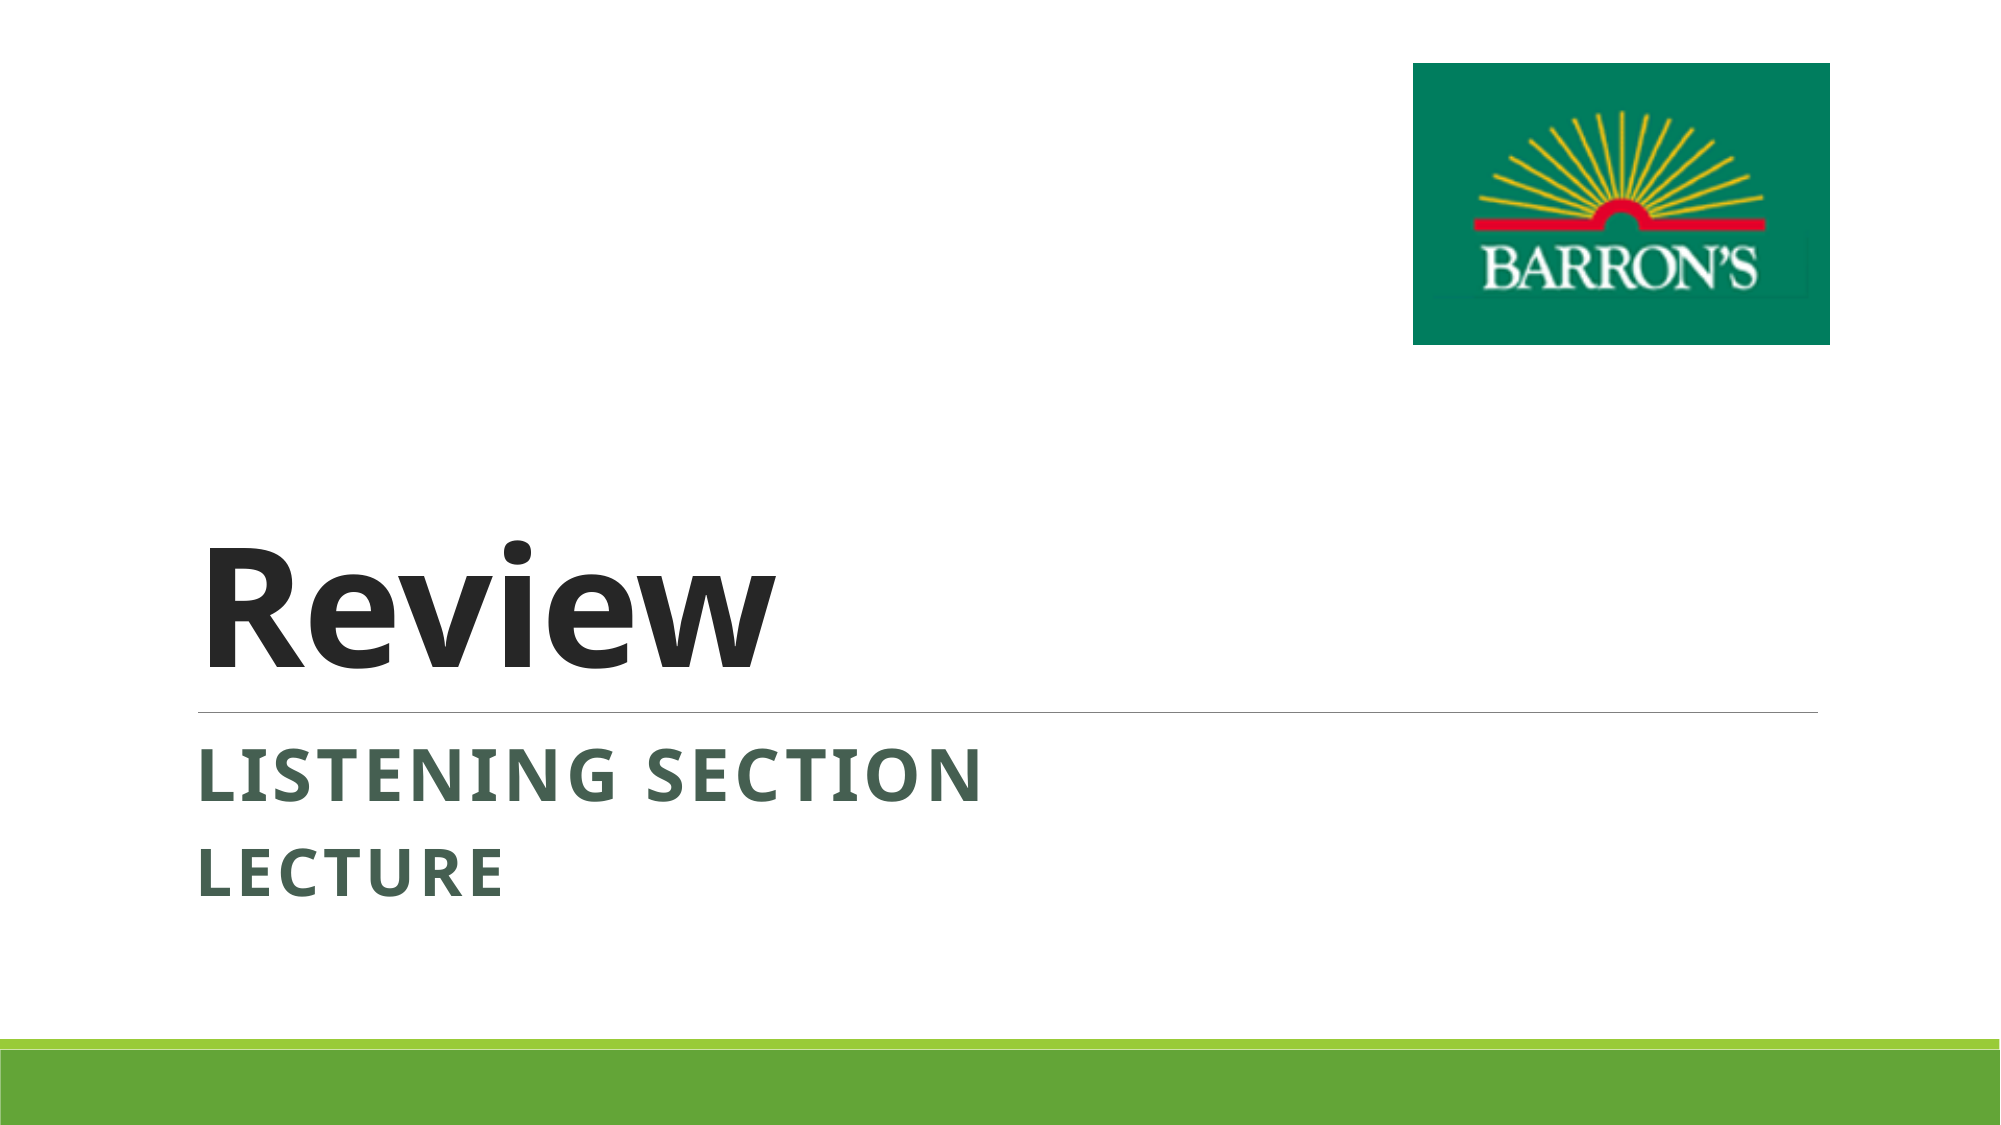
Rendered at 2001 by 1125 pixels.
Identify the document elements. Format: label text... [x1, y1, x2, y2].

title Review [180, 124, 1830, 710]
subtitle Listening Section Lecture [180, 730, 1831, 919]
picture [1412, 63, 1831, 346]
